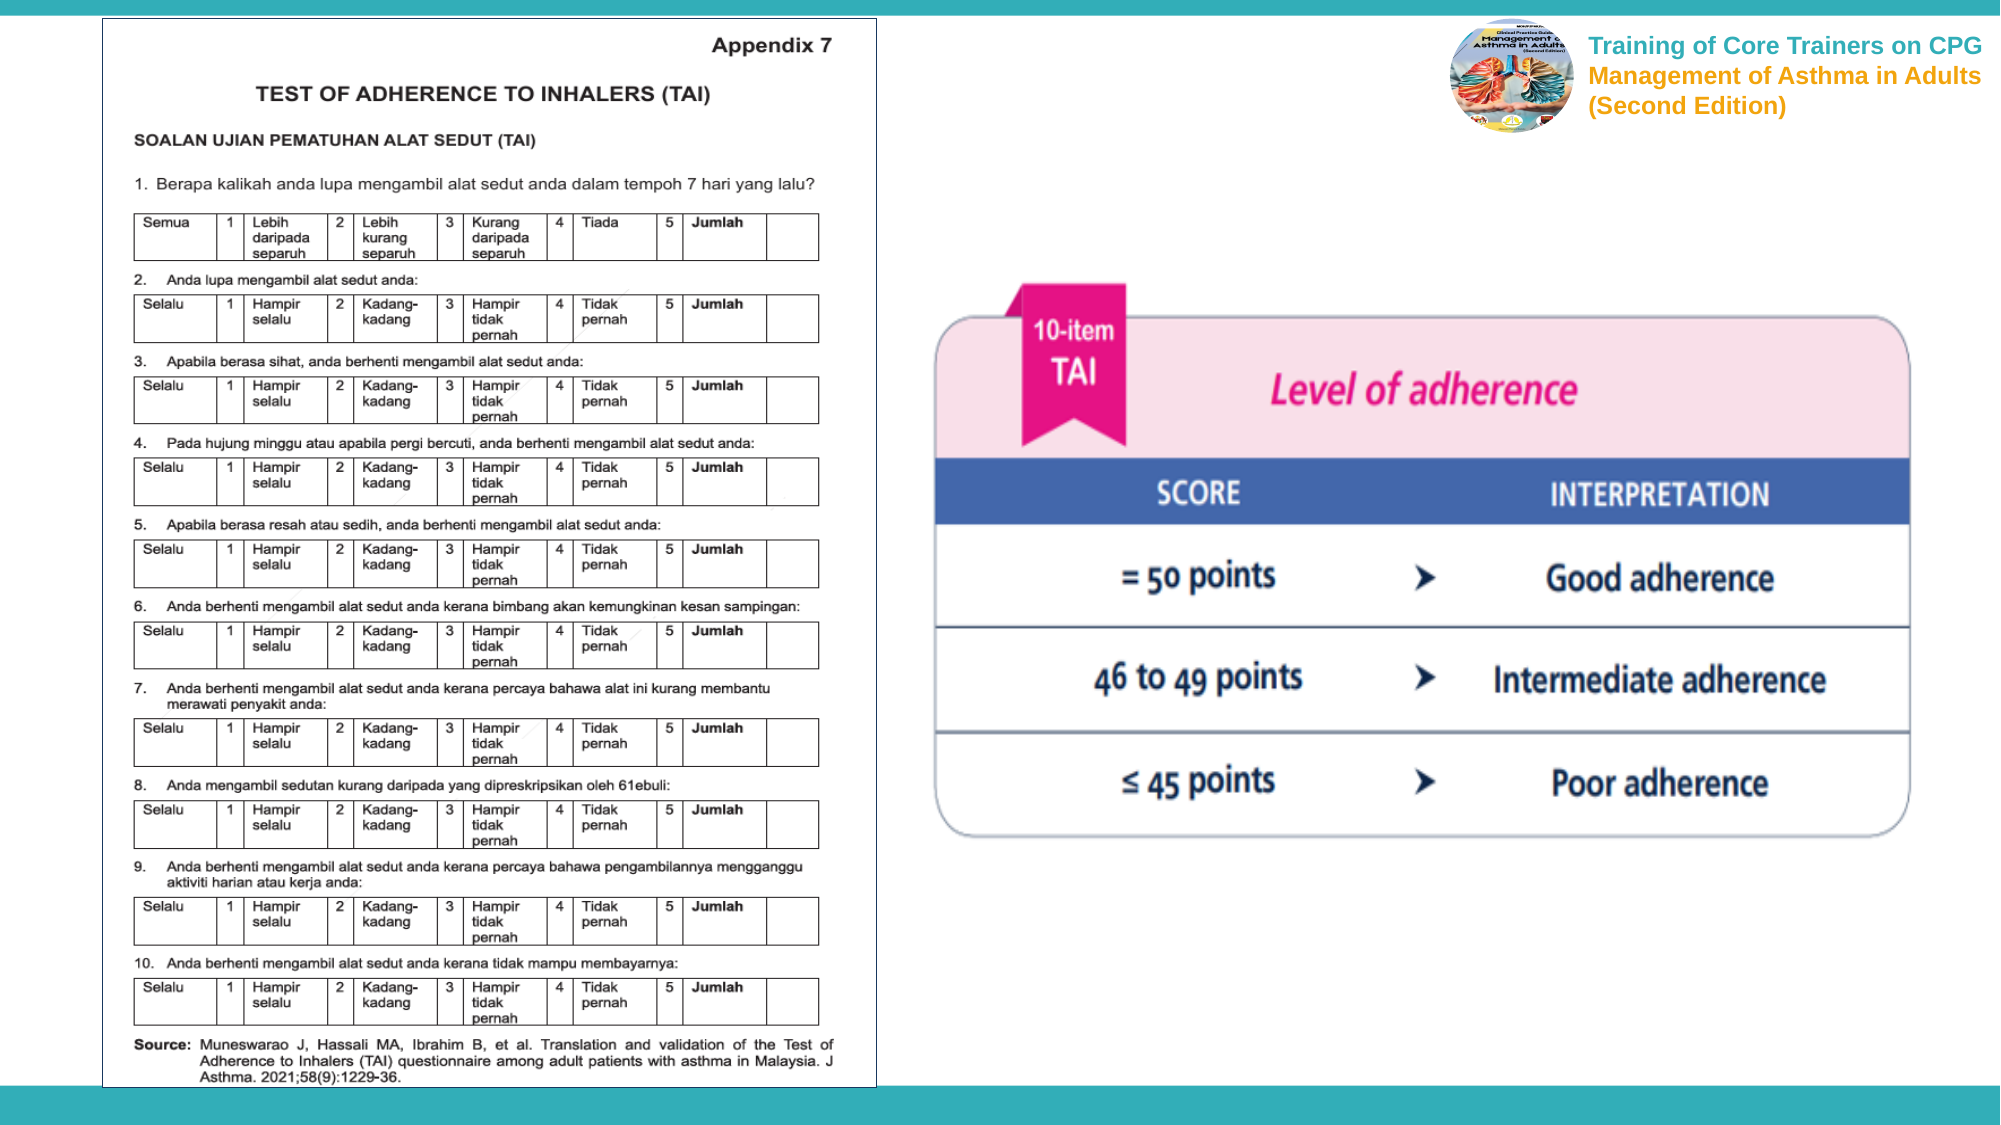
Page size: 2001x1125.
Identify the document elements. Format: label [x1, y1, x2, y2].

picture [890, 230, 1962, 879]
picture [102, 18, 877, 1088]
picture [1449, 18, 1574, 133]
